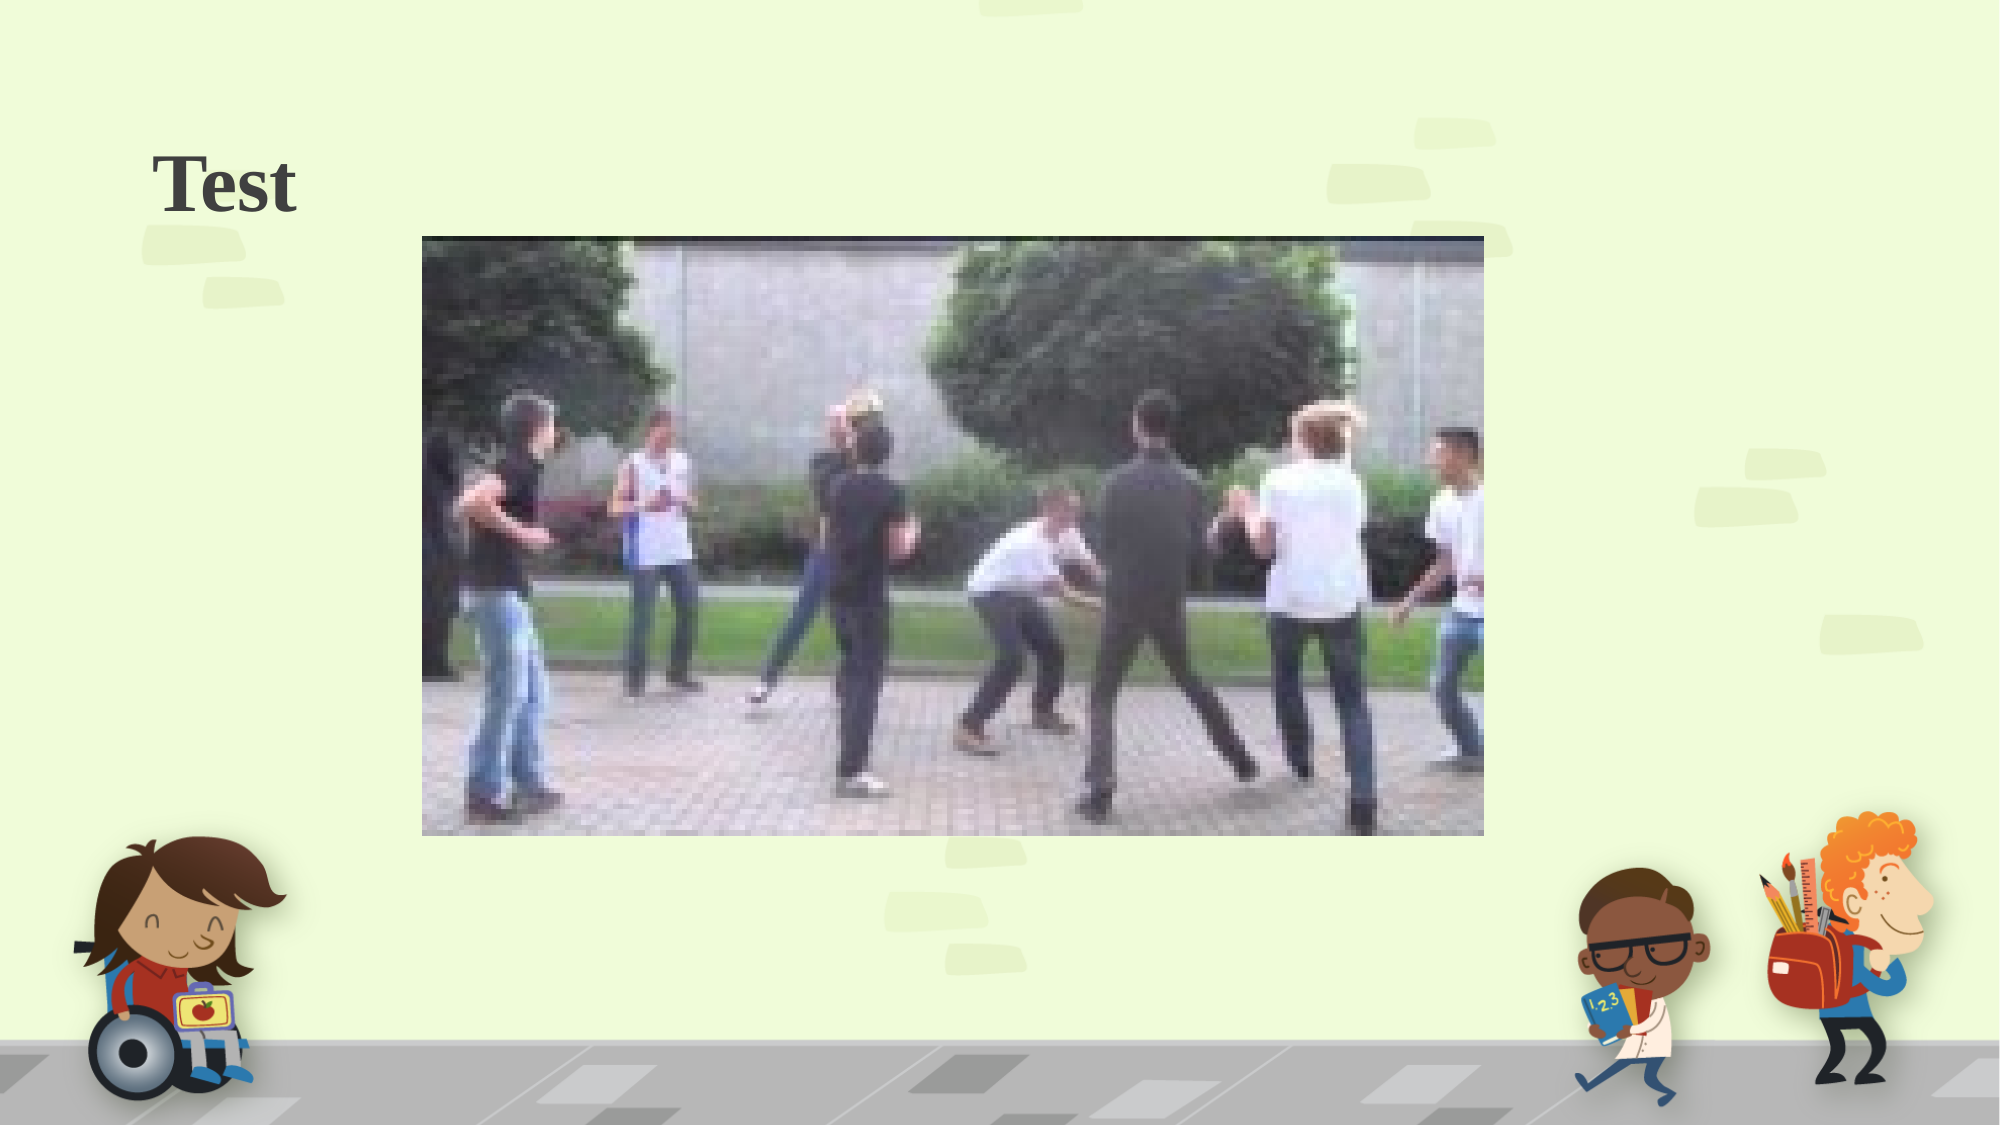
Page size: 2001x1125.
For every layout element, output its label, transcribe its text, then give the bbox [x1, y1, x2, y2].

picture [0, 0, 2000, 1125]
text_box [421, 235, 1485, 837]
title Test [137, 59, 1750, 238]
